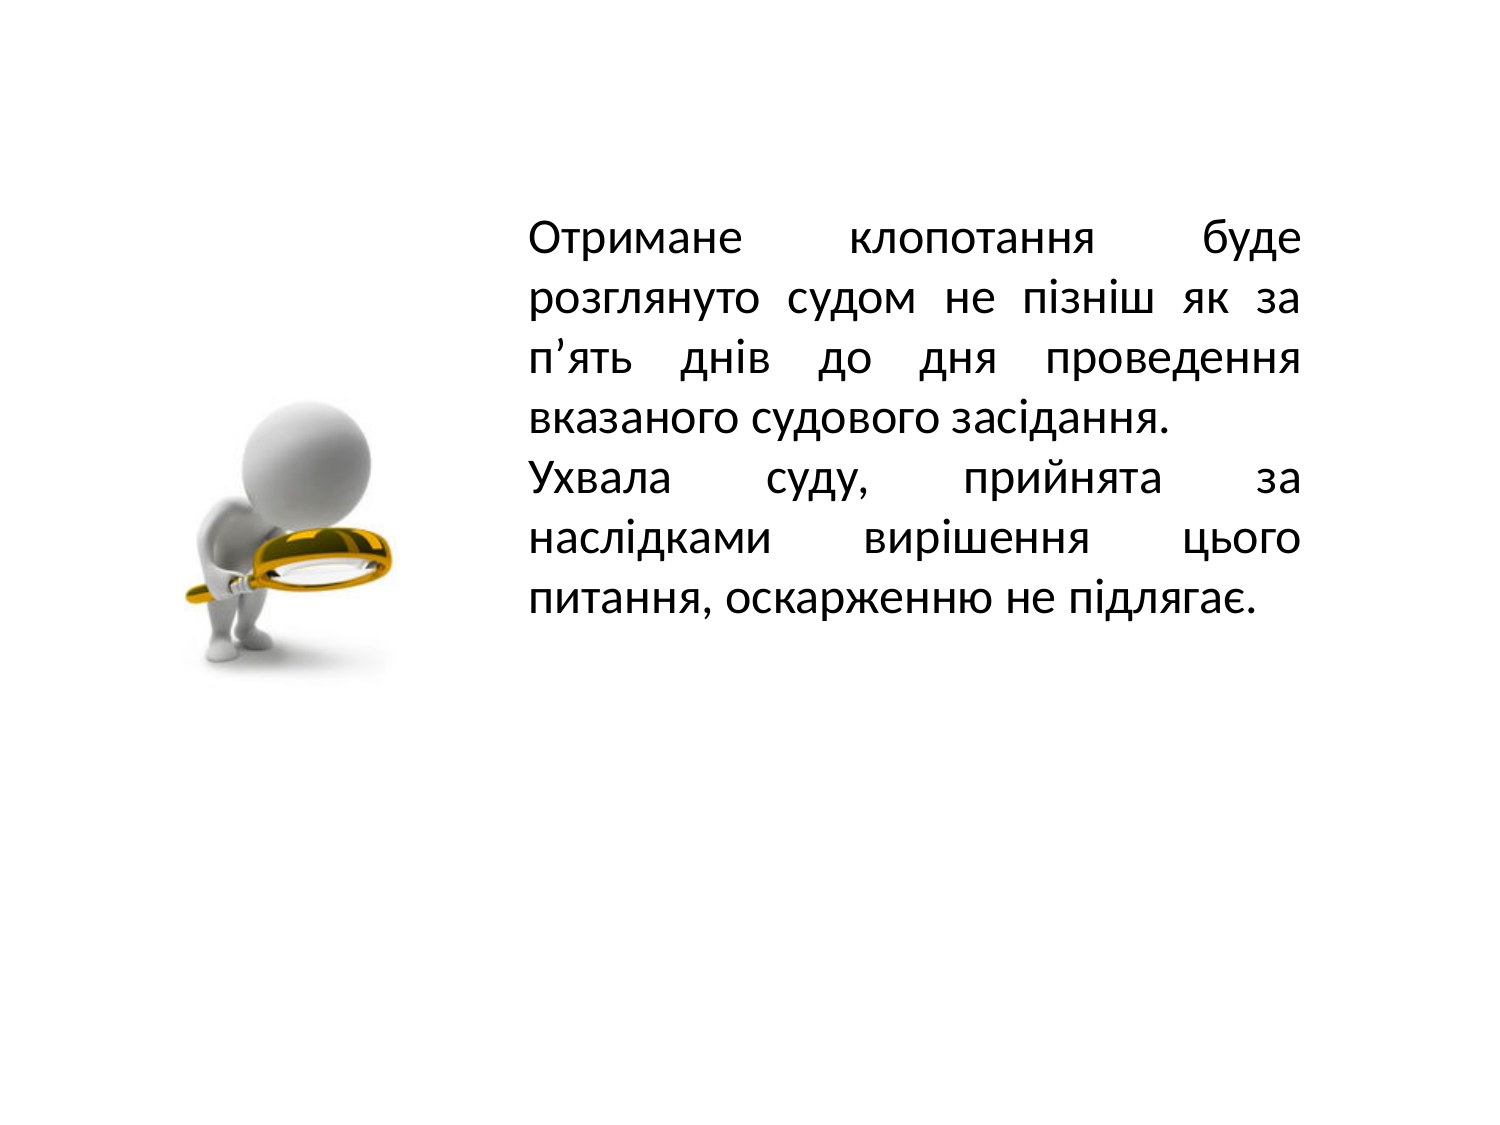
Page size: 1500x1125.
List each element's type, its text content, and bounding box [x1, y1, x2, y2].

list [159, 373, 418, 696]
text_box Отримане клопотання буде розглянуто судом не пізніш як за п’ять днів до дня проведення вказаного судового засідання. Ухвала суду, прийнята за наслідками вирішення цього питання, оскарженню не підлягає. [513, 196, 1317, 676]
